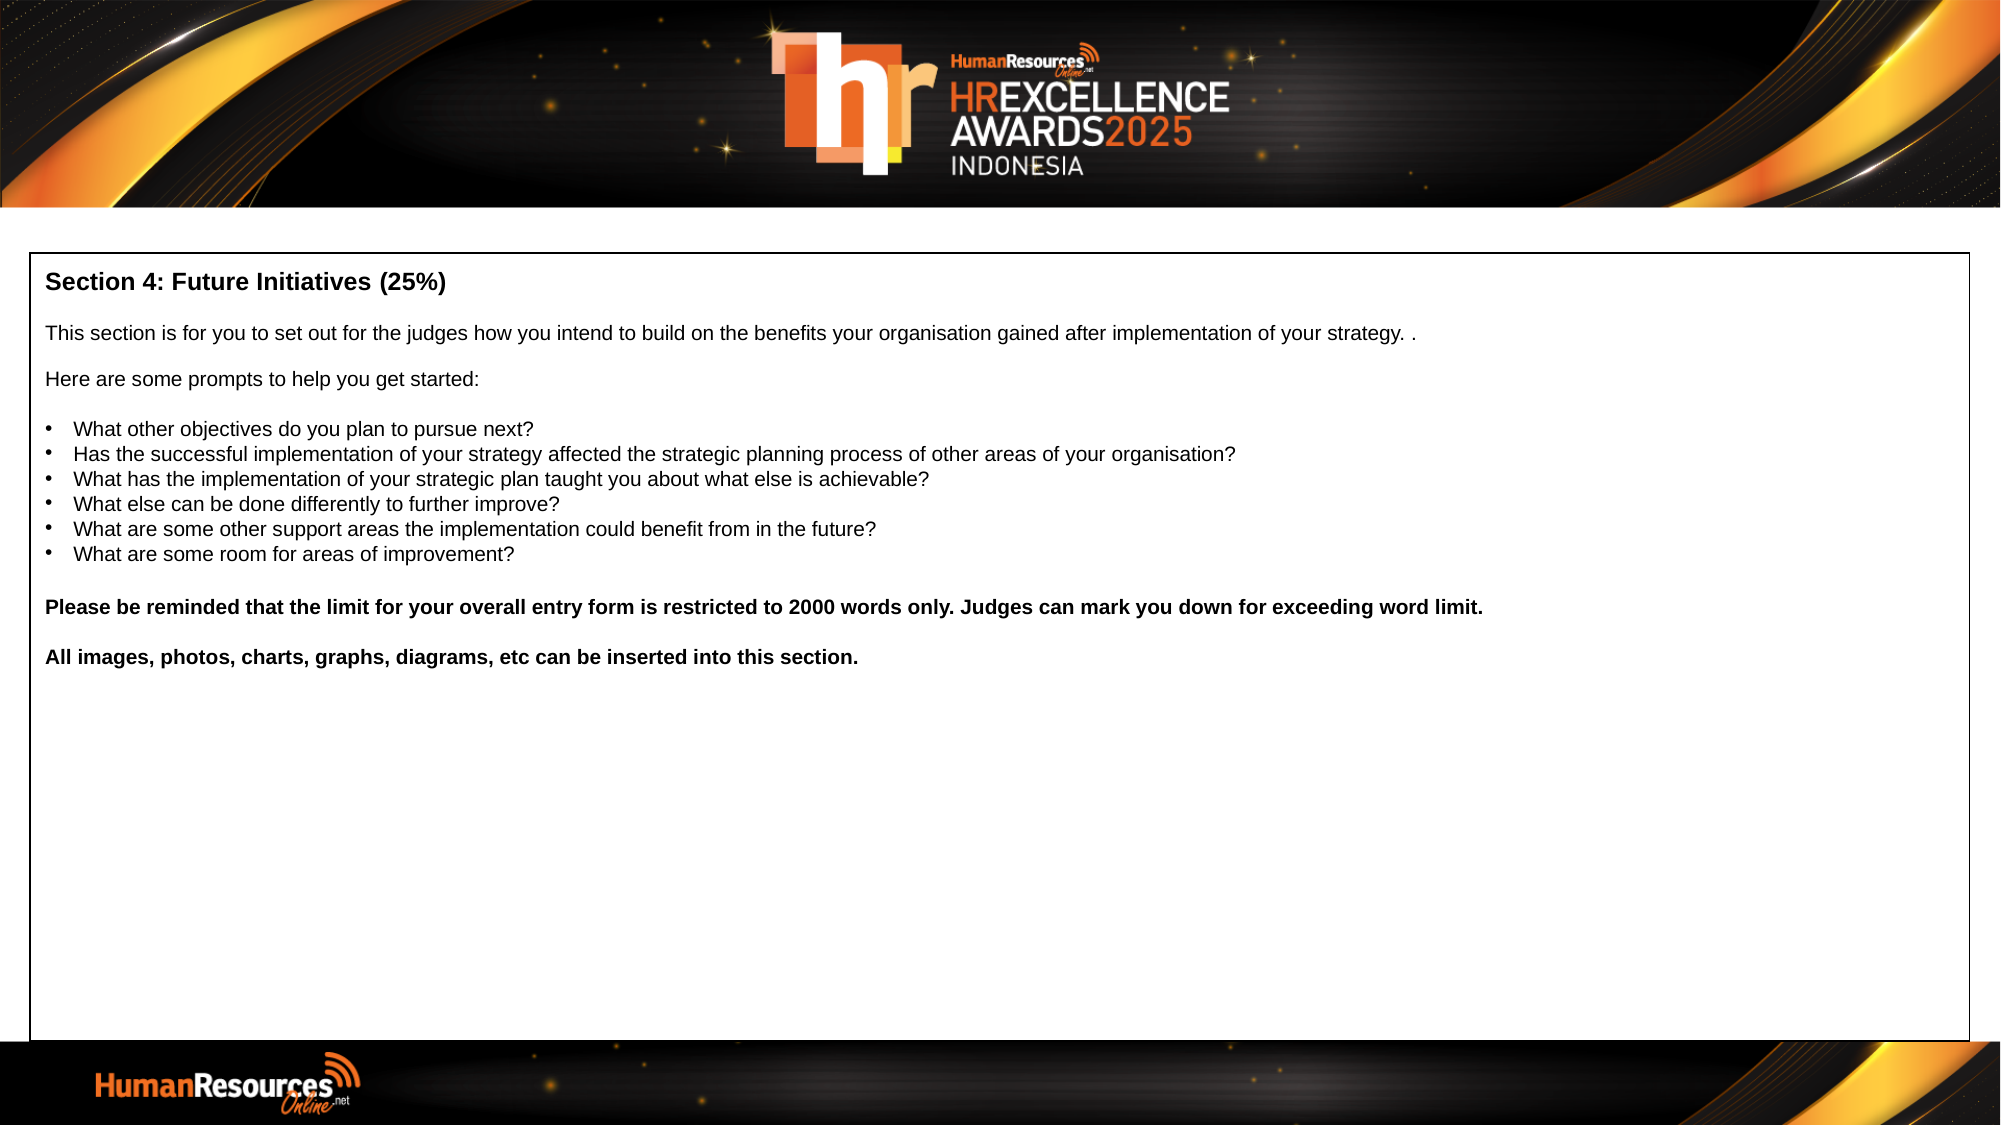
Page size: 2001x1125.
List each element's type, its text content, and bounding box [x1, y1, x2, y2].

text_box Section 4: Future Initiatives (25%) This section is for you to set out for the judges how you intend to build on the benefits your organisation gained after implementation of your strategy. . Here are some prompts to help you get started: What other objectives do you plan to pursue next? Has the successful implementation of your strategy affected the strategic planning process of other areas of your organisation? What has the implementation of your strategic plan taught you about what else is achievable? What else can be done differently to further improve? What are some other support areas the implementation could benefit from in the future? What are some room for areas of improvement? Please be reminded that the limit for your overall entry form is restricted to 2000 words only. Judges can mark you down for exceeding word limit. All images, photos, charts, graphs, diagrams, etc can be inserted into this section. [30, 253, 1970, 1042]
picture [0, 0, 2001, 1125]
